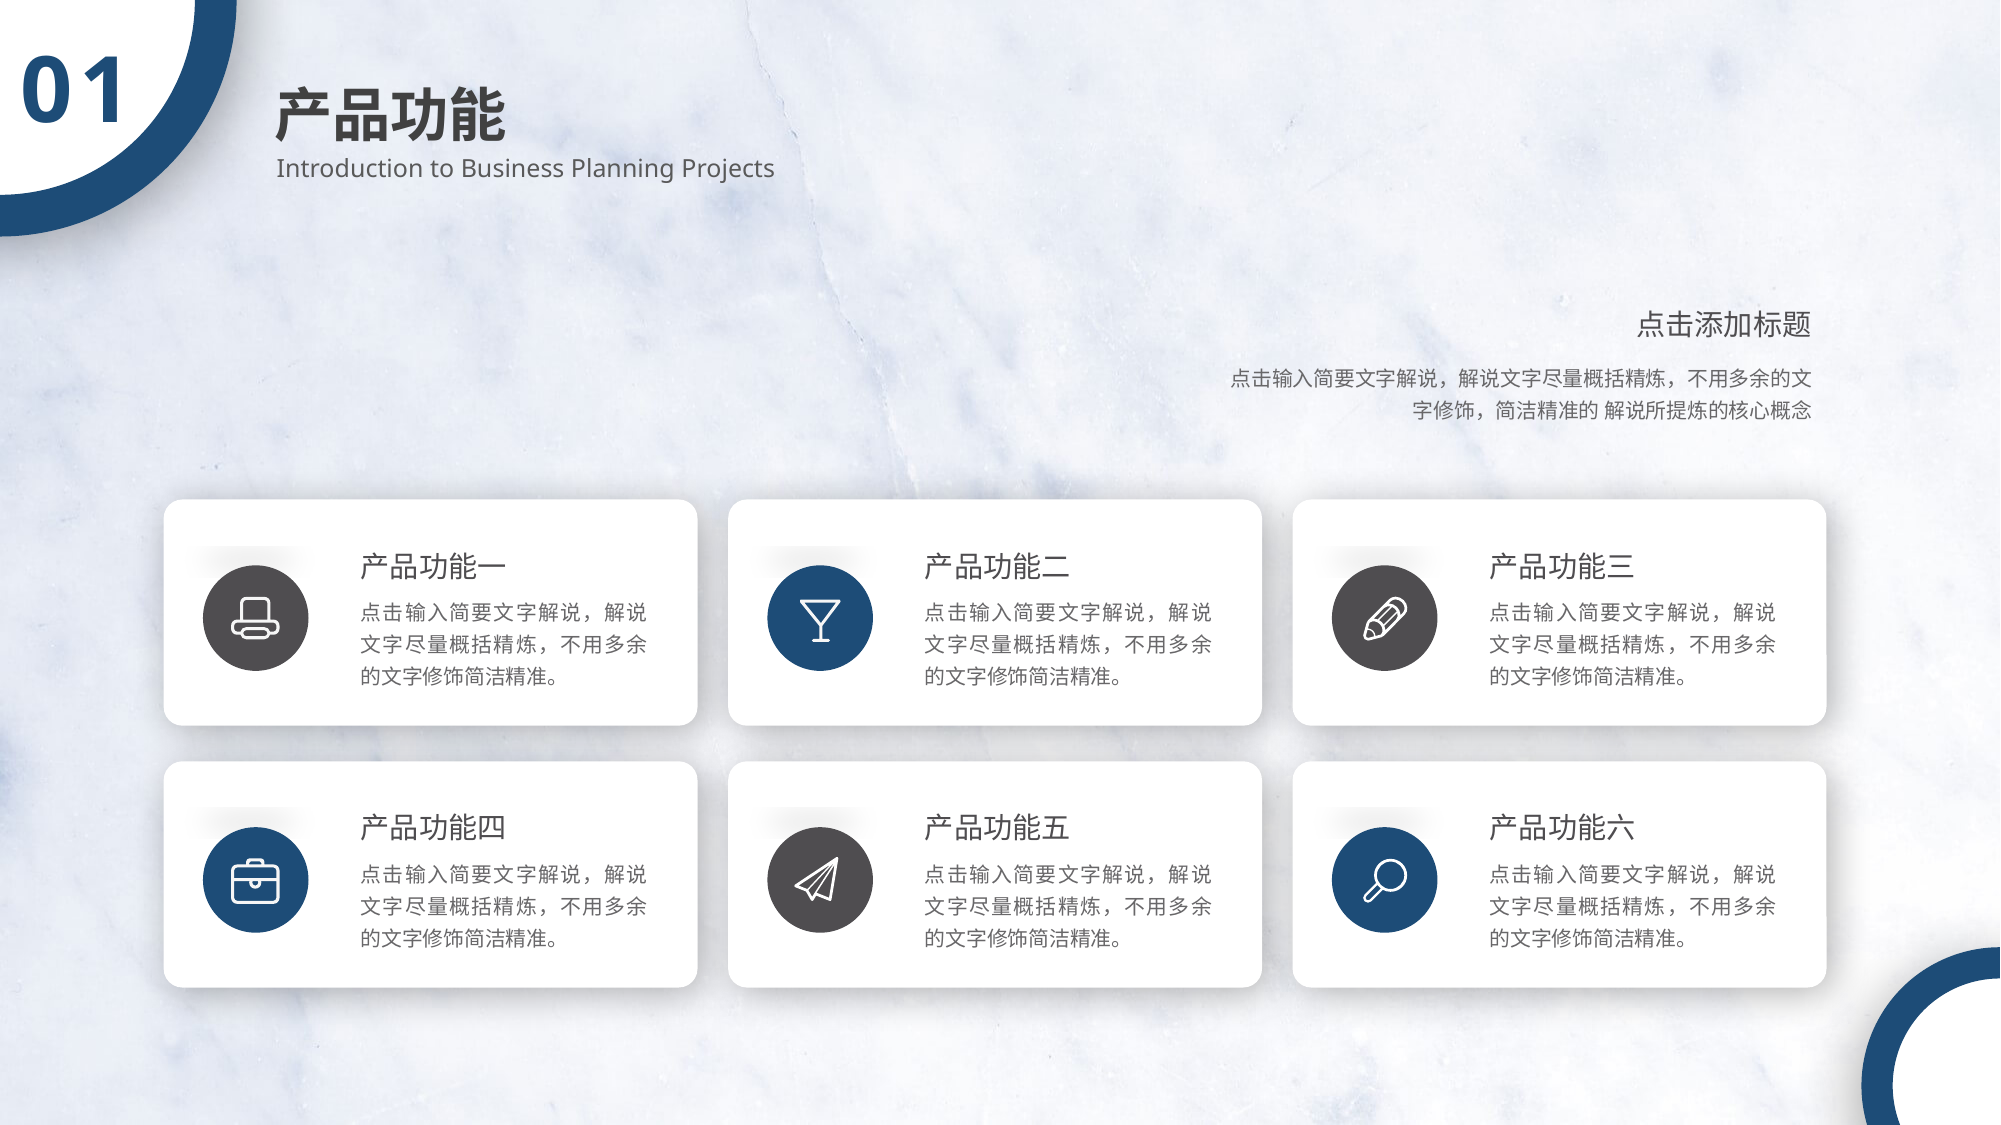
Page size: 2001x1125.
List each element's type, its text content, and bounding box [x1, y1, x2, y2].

text_box Introduction to Business Planning Projects [261, 144, 1243, 190]
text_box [163, 499, 698, 726]
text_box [728, 499, 1263, 726]
text_box [0, 0, 217, 217]
text_box 01 [0, 22, 153, 148]
picture [0, 0, 2000, 1125]
text_box 点击添加标题 [1577, 288, 1827, 349]
text_box 点击输入简要文字解说，解说文字尽量概括精炼，不用多余的文字修饰，简洁精准的 解说所提炼的核心概念 [1199, 350, 1827, 431]
text_box [1876, 961, 2000, 1125]
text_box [163, 761, 698, 988]
text_box 产品功能 [259, 71, 523, 156]
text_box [1292, 761, 1827, 988]
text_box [728, 761, 1263, 988]
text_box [1292, 499, 1827, 726]
